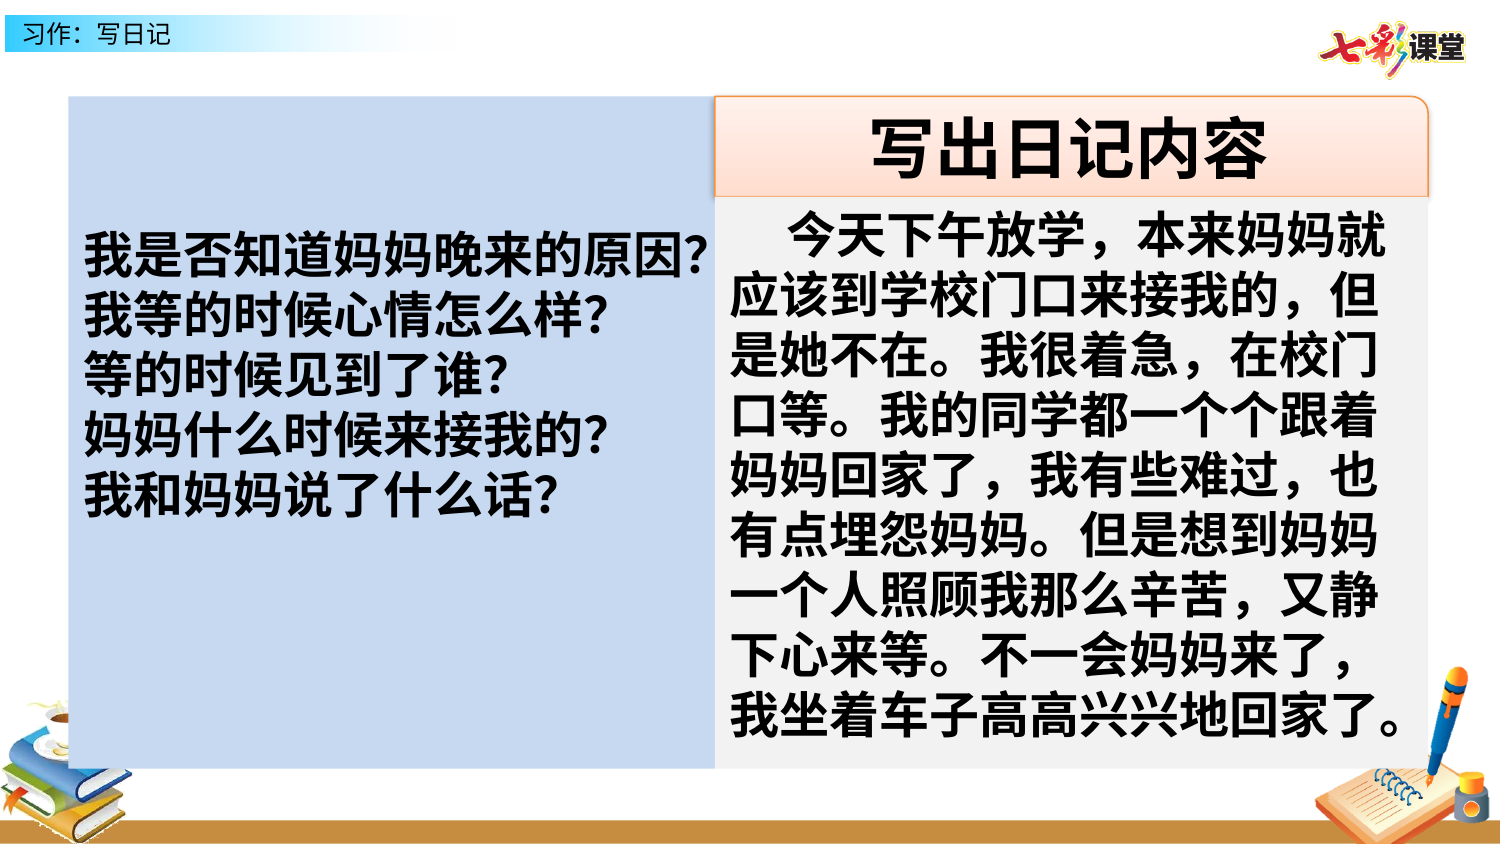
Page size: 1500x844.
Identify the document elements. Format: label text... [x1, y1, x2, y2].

text_box 写出日记内容 [714, 95, 1429, 194]
picture [1303, 652, 1500, 844]
text_box 今天下午放学，本来妈妈就应该到学校门口来接我的，但是她不在。我很着急，在校门口等。我的同学都一个个跟着妈妈回家了，我有些难过，也有点埋怨妈妈。但是想到妈妈一个人照顾我那么辛苦，又静下心来等。不一会妈妈来了，我坐着车子高高兴兴地回家了。 [713, 194, 1430, 771]
picture [0, 700, 146, 844]
text_box 我是否知道妈妈晚来的原因？ 我等的时候心情怎么样？ 等的时候见到了谁？ 妈妈什么时候来接我的？ 我和妈妈说了什么话？ [66, 94, 715, 771]
picture [1316, 20, 1468, 80]
